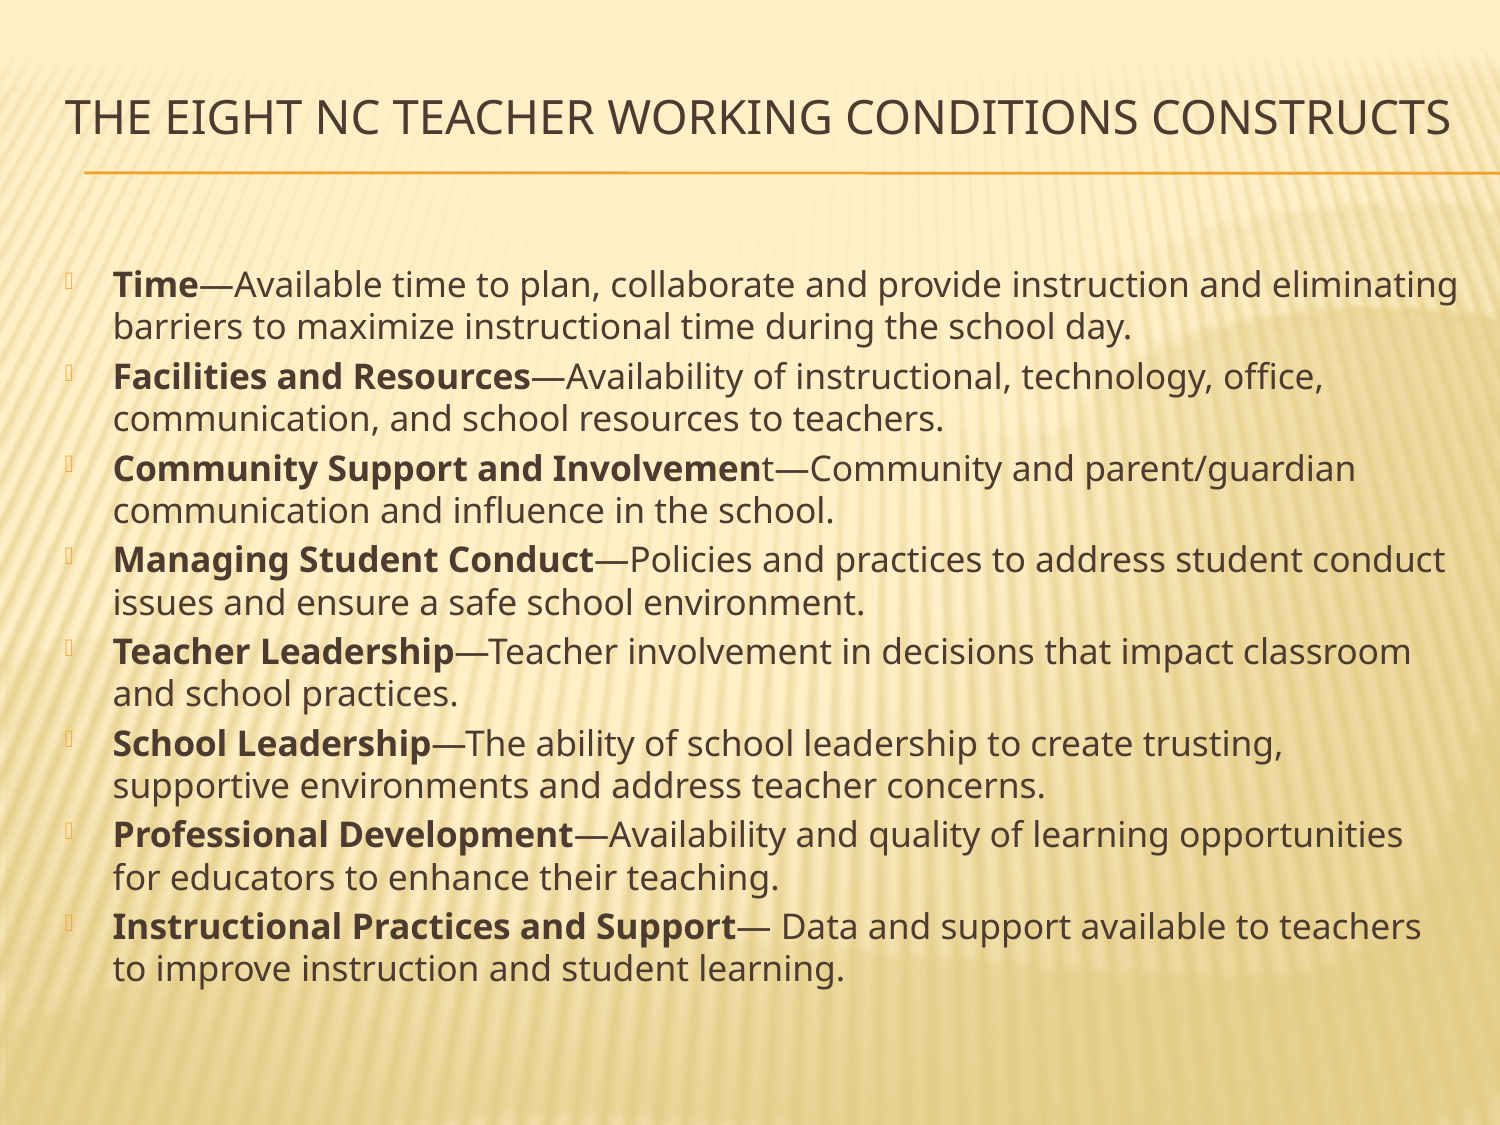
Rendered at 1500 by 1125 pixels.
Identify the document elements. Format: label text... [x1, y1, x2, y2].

title The Eight NC Teacher Working Conditions Constructs [50, 75, 1475, 213]
list Time—Available time to plan, collaborate and provide instruction and eliminating barriers to maximize instructional time during the school day. Facilities and Resources—Availability of instructional, technology, office, communication, and school resources to teachers. Community Support and Involvement—Community and parent/guardian communication and influence in the school. Managing Student Conduct—Policies and practices to address student conduct issues and ensure a safe school environment. Teacher Leadership—Teacher involvement in decisions that impact classroom and school practices. School Leadership—The ability of school leadership to create trusting, supportive environments and address teacher concerns. Professional Development—Availability and quality of learning opportunities for educators to enhance their teaching. Instructional Practices and Support— Data and support available to teachers to improve instruction and student learning. [50, 254, 1475, 998]
